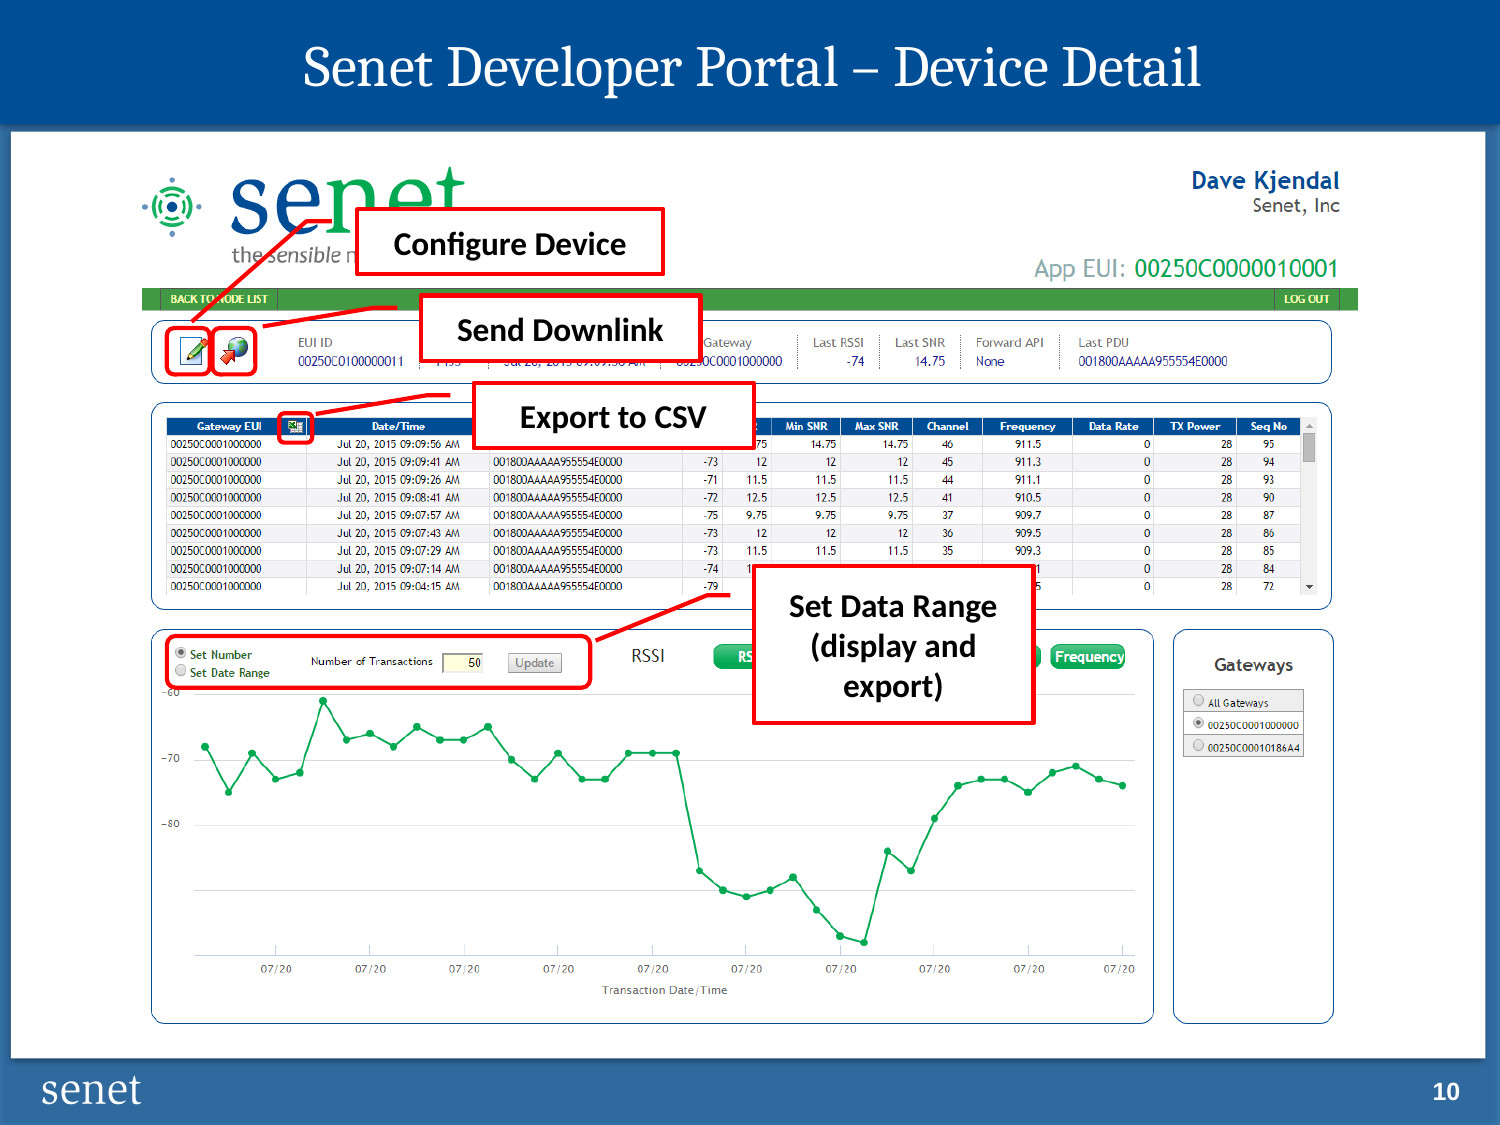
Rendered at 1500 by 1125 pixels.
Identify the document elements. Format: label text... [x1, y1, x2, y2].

picture [34, 1066, 142, 1115]
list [142, 149, 1358, 1031]
slide_number 10 [1266, 1067, 1476, 1122]
title Senet Developer Portal – Device Detail [15, 3, 1492, 122]
